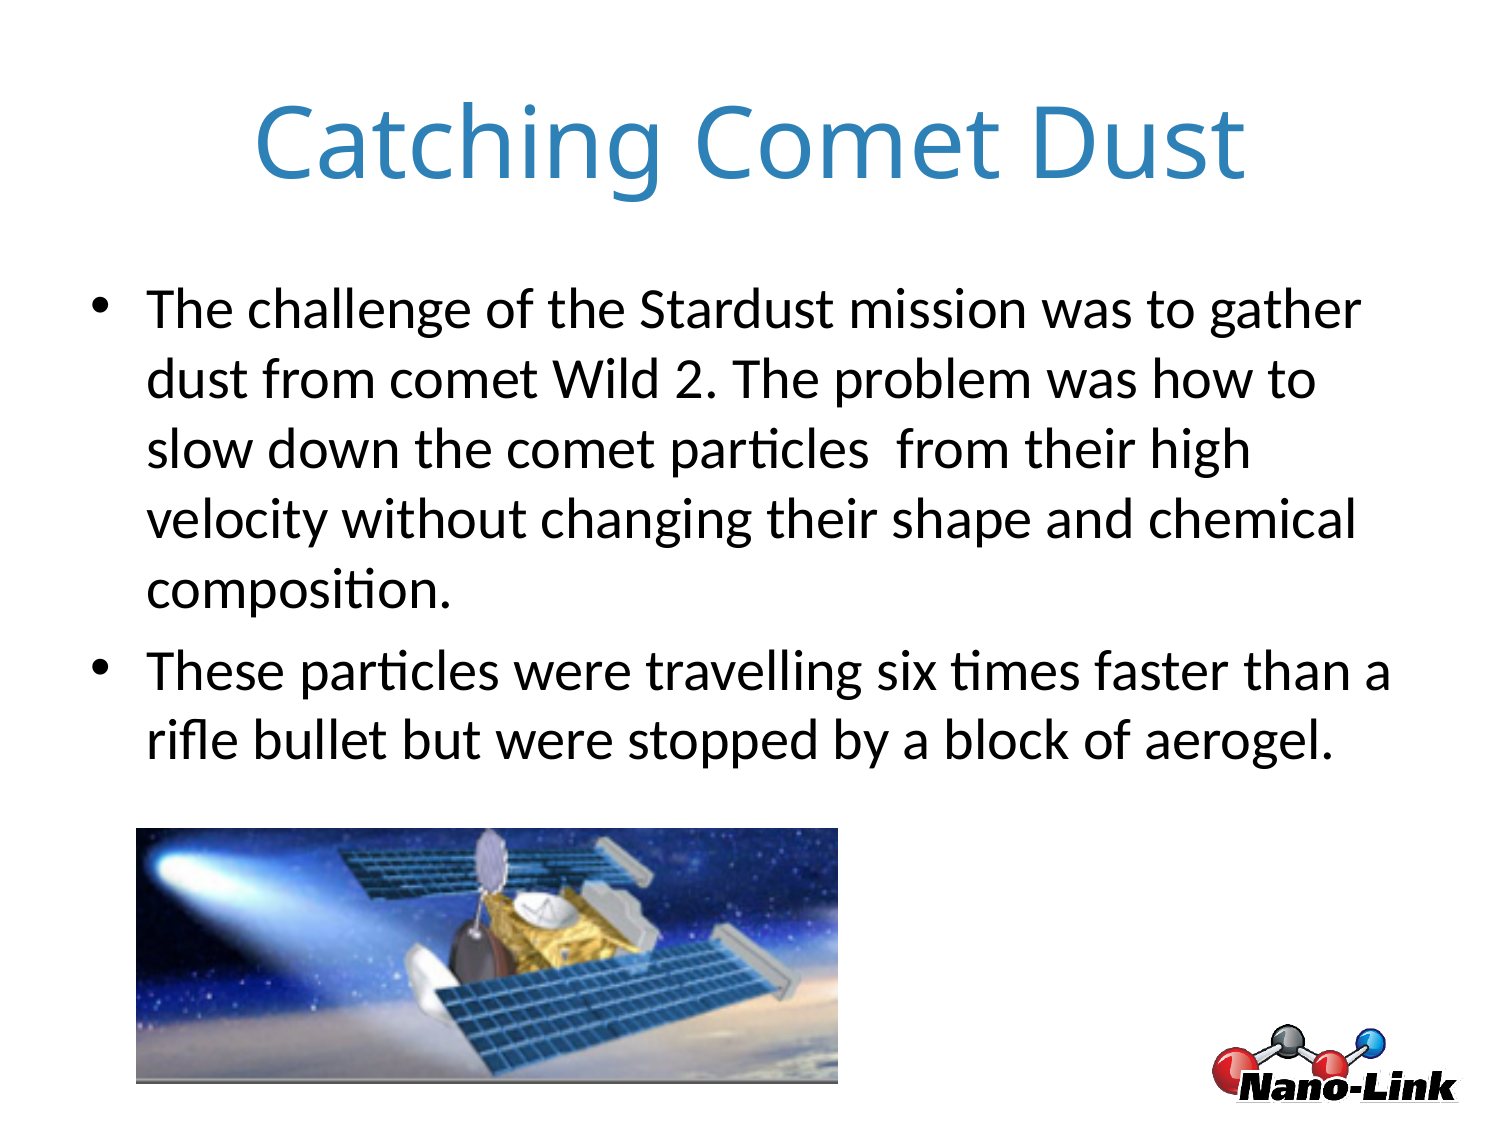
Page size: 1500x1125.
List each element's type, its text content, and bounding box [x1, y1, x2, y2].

title Catching Comet Dust [75, 45, 1425, 233]
picture [1212, 1024, 1463, 1103]
list The challenge of the Stardust mission was to gather dust from comet Wild 2. The problem was how to slow down the comet particles from their high velocity without changing their shape and chemical composition. These particles were travelling six times faster than a rifle bullet but were stopped by a block of aerogel. [75, 262, 1425, 1005]
picture [136, 828, 838, 1084]
